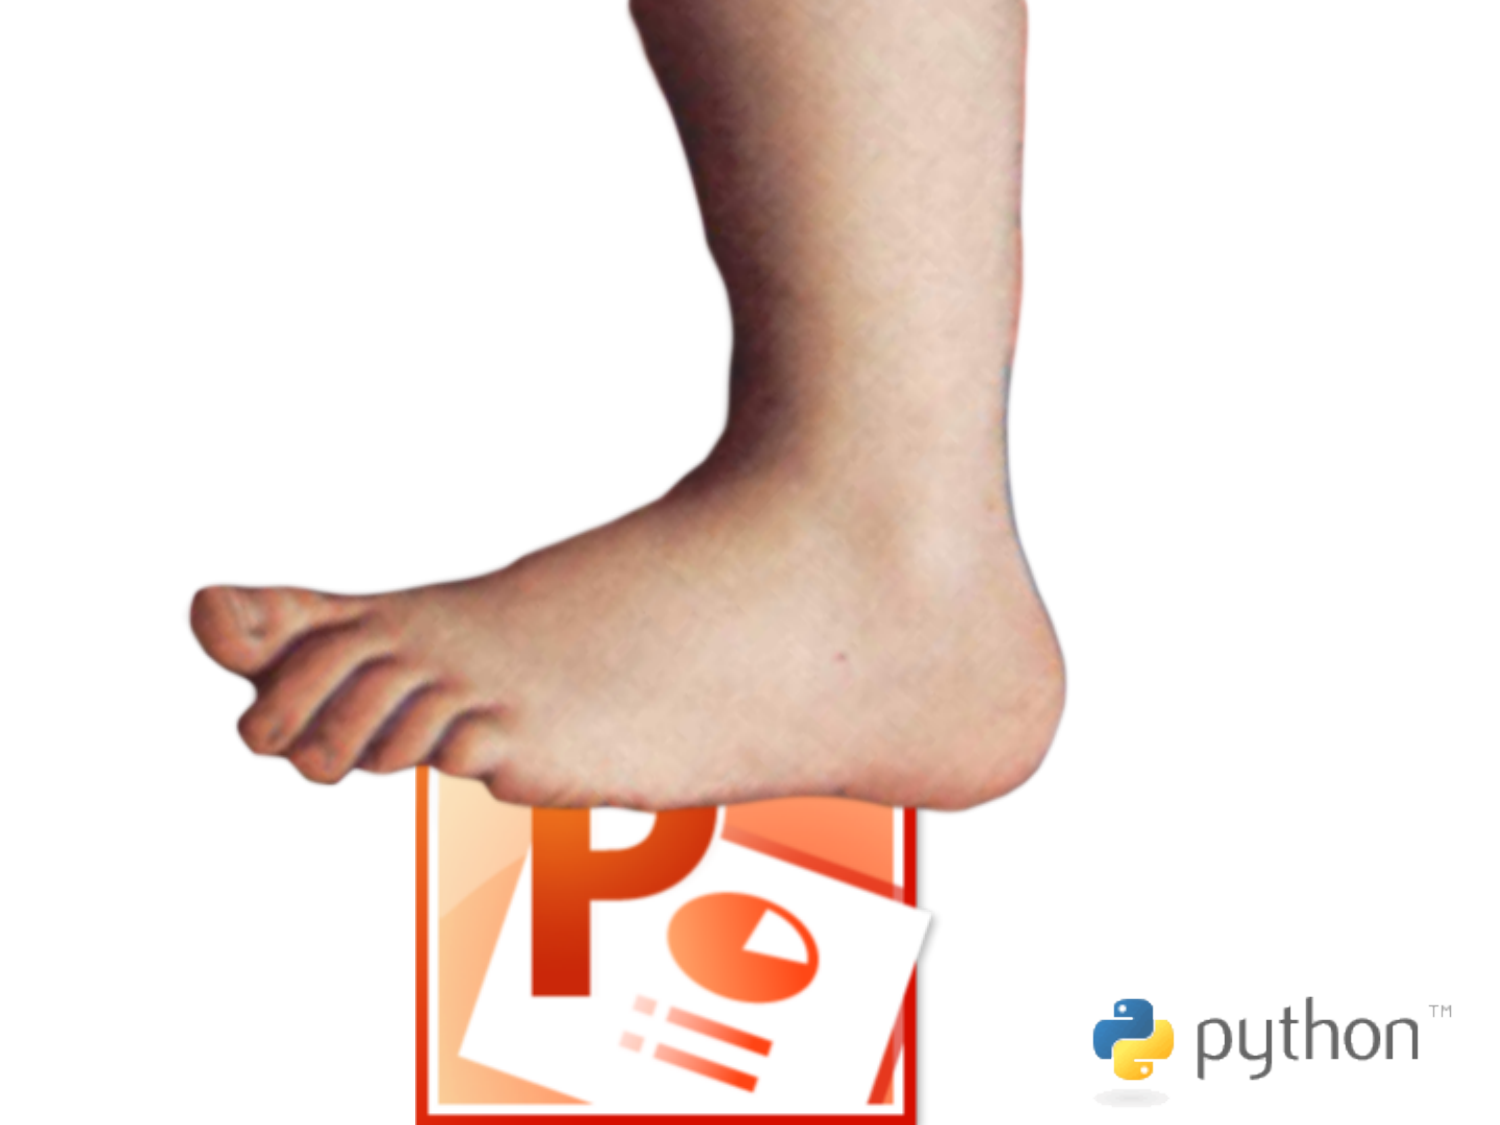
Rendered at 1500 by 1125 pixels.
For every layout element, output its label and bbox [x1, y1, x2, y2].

picture [1060, 976, 1500, 1125]
picture [160, 0, 1082, 1125]
